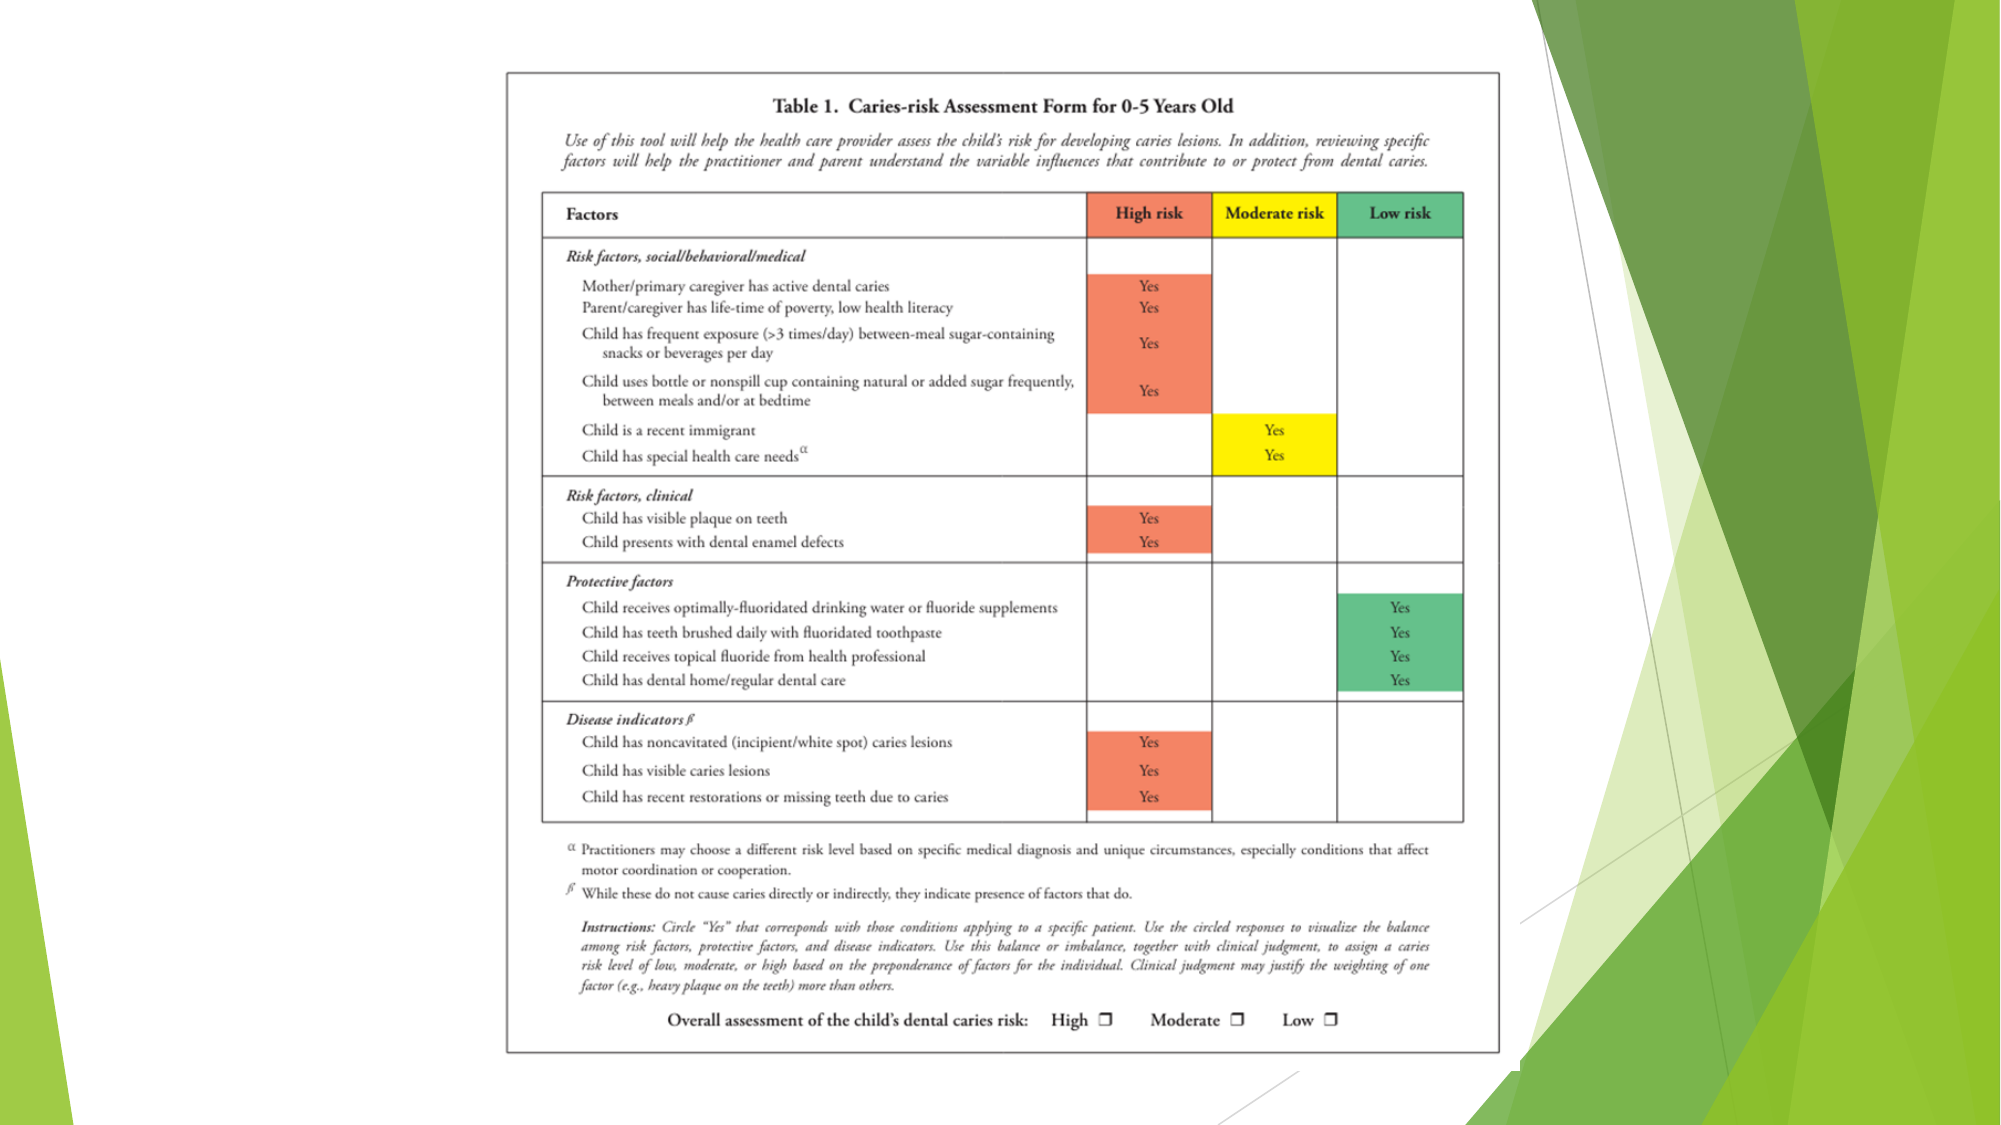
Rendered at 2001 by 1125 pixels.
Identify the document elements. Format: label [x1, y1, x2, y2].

picture [479, 53, 1520, 1072]
